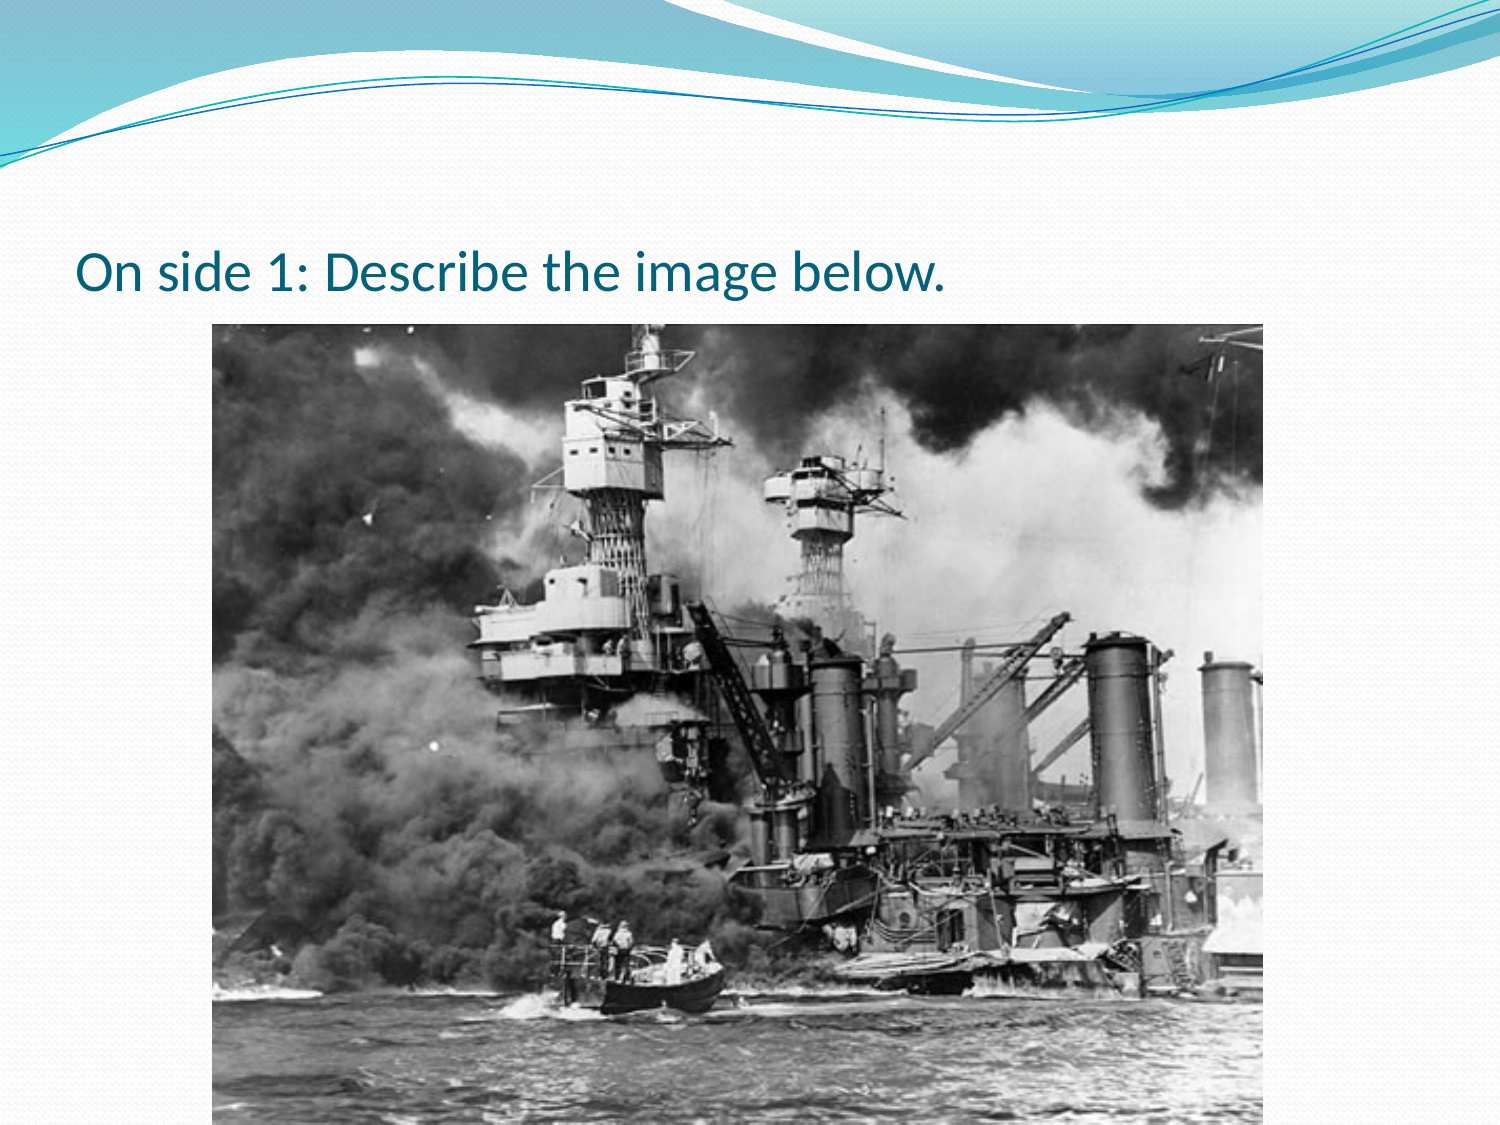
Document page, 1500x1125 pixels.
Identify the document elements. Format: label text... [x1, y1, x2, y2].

title On side 1: Describe the image below. [75, 115, 1425, 303]
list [212, 324, 1263, 1125]
